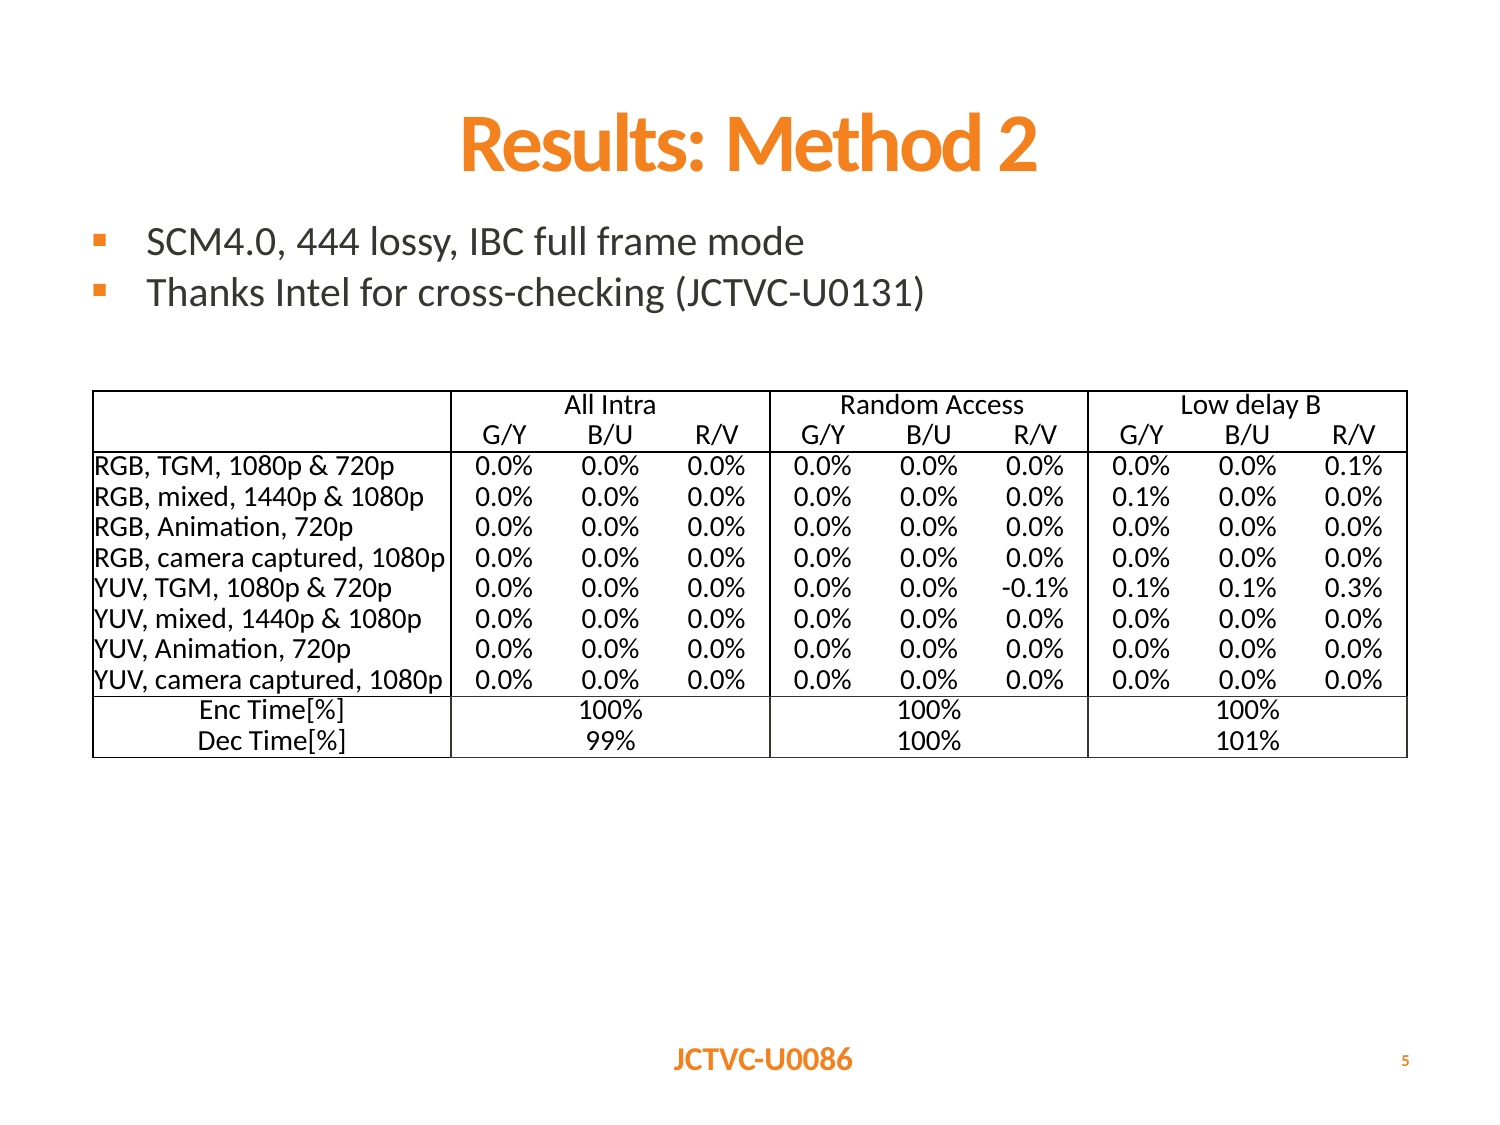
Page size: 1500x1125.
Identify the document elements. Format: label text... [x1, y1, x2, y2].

slide_number 5 [1251, 1029, 1425, 1090]
list SCM4.0, 444 lossy, IBC full frame mode Thanks Intel for cross-checking (JCTVC-U0131) [75, 217, 1425, 990]
title Results: Method 2 [75, 99, 1425, 217]
